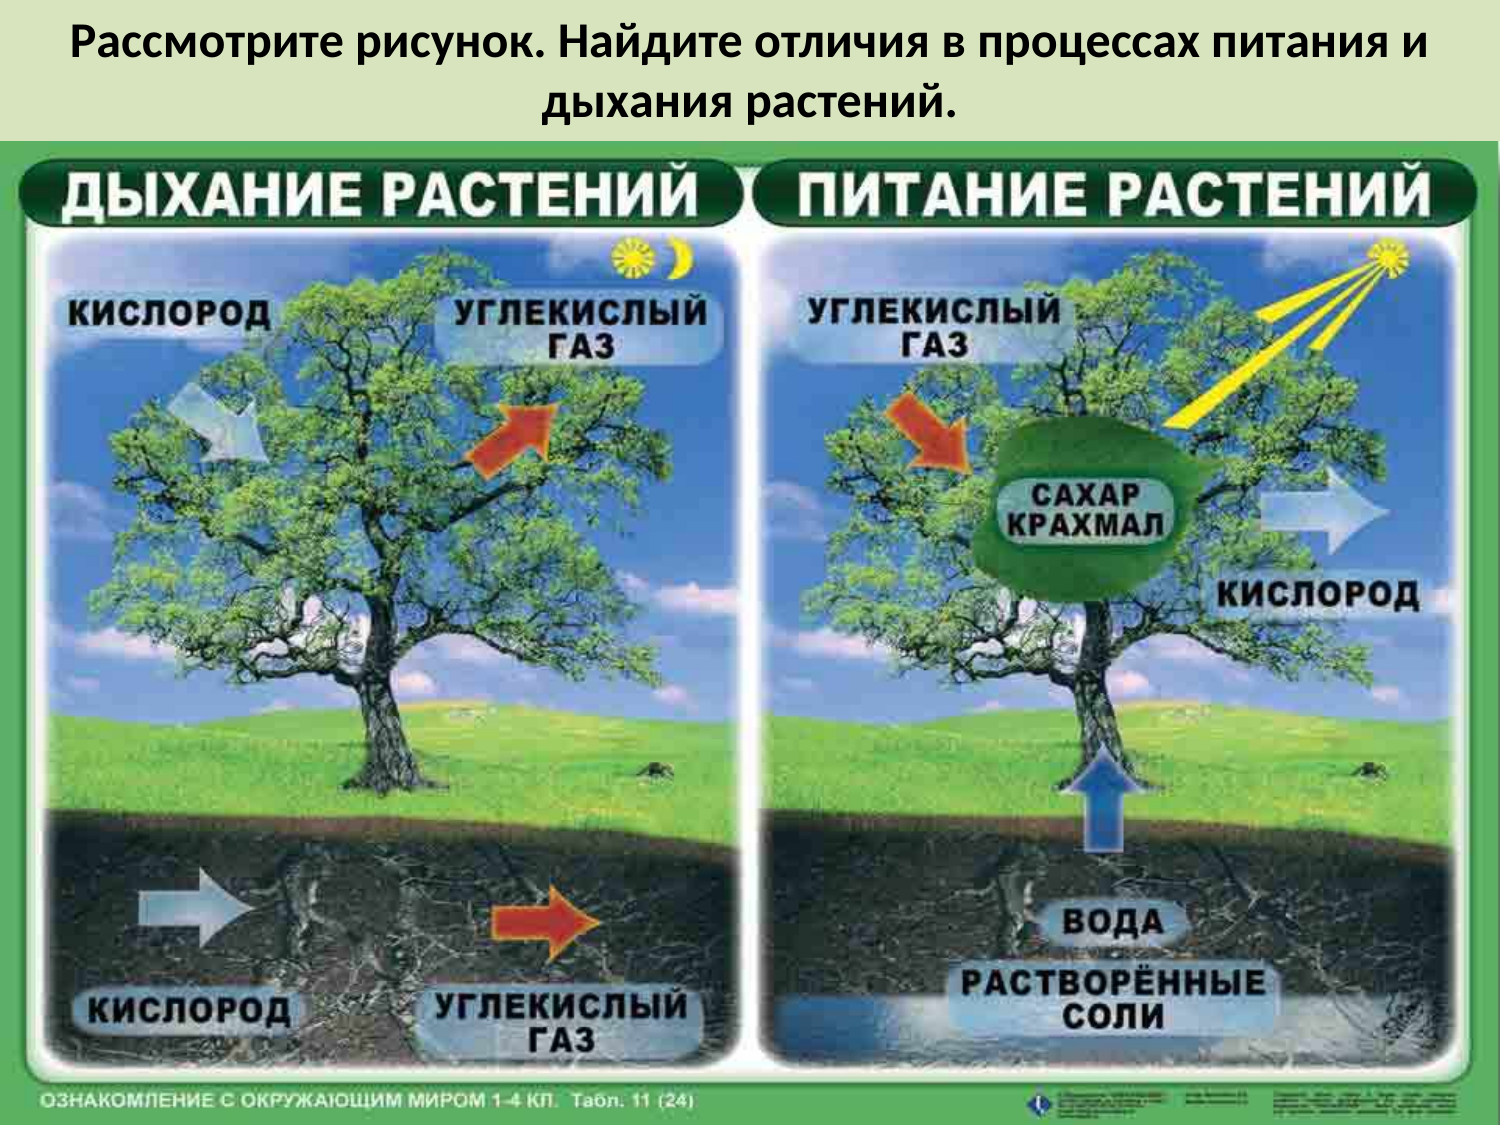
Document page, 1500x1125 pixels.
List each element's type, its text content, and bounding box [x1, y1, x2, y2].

picture [0, 141, 1500, 1125]
text_box Рассмотрите рисунок. Найдите отличия в процессах питания и дыхания растений. [0, 0, 1500, 135]
